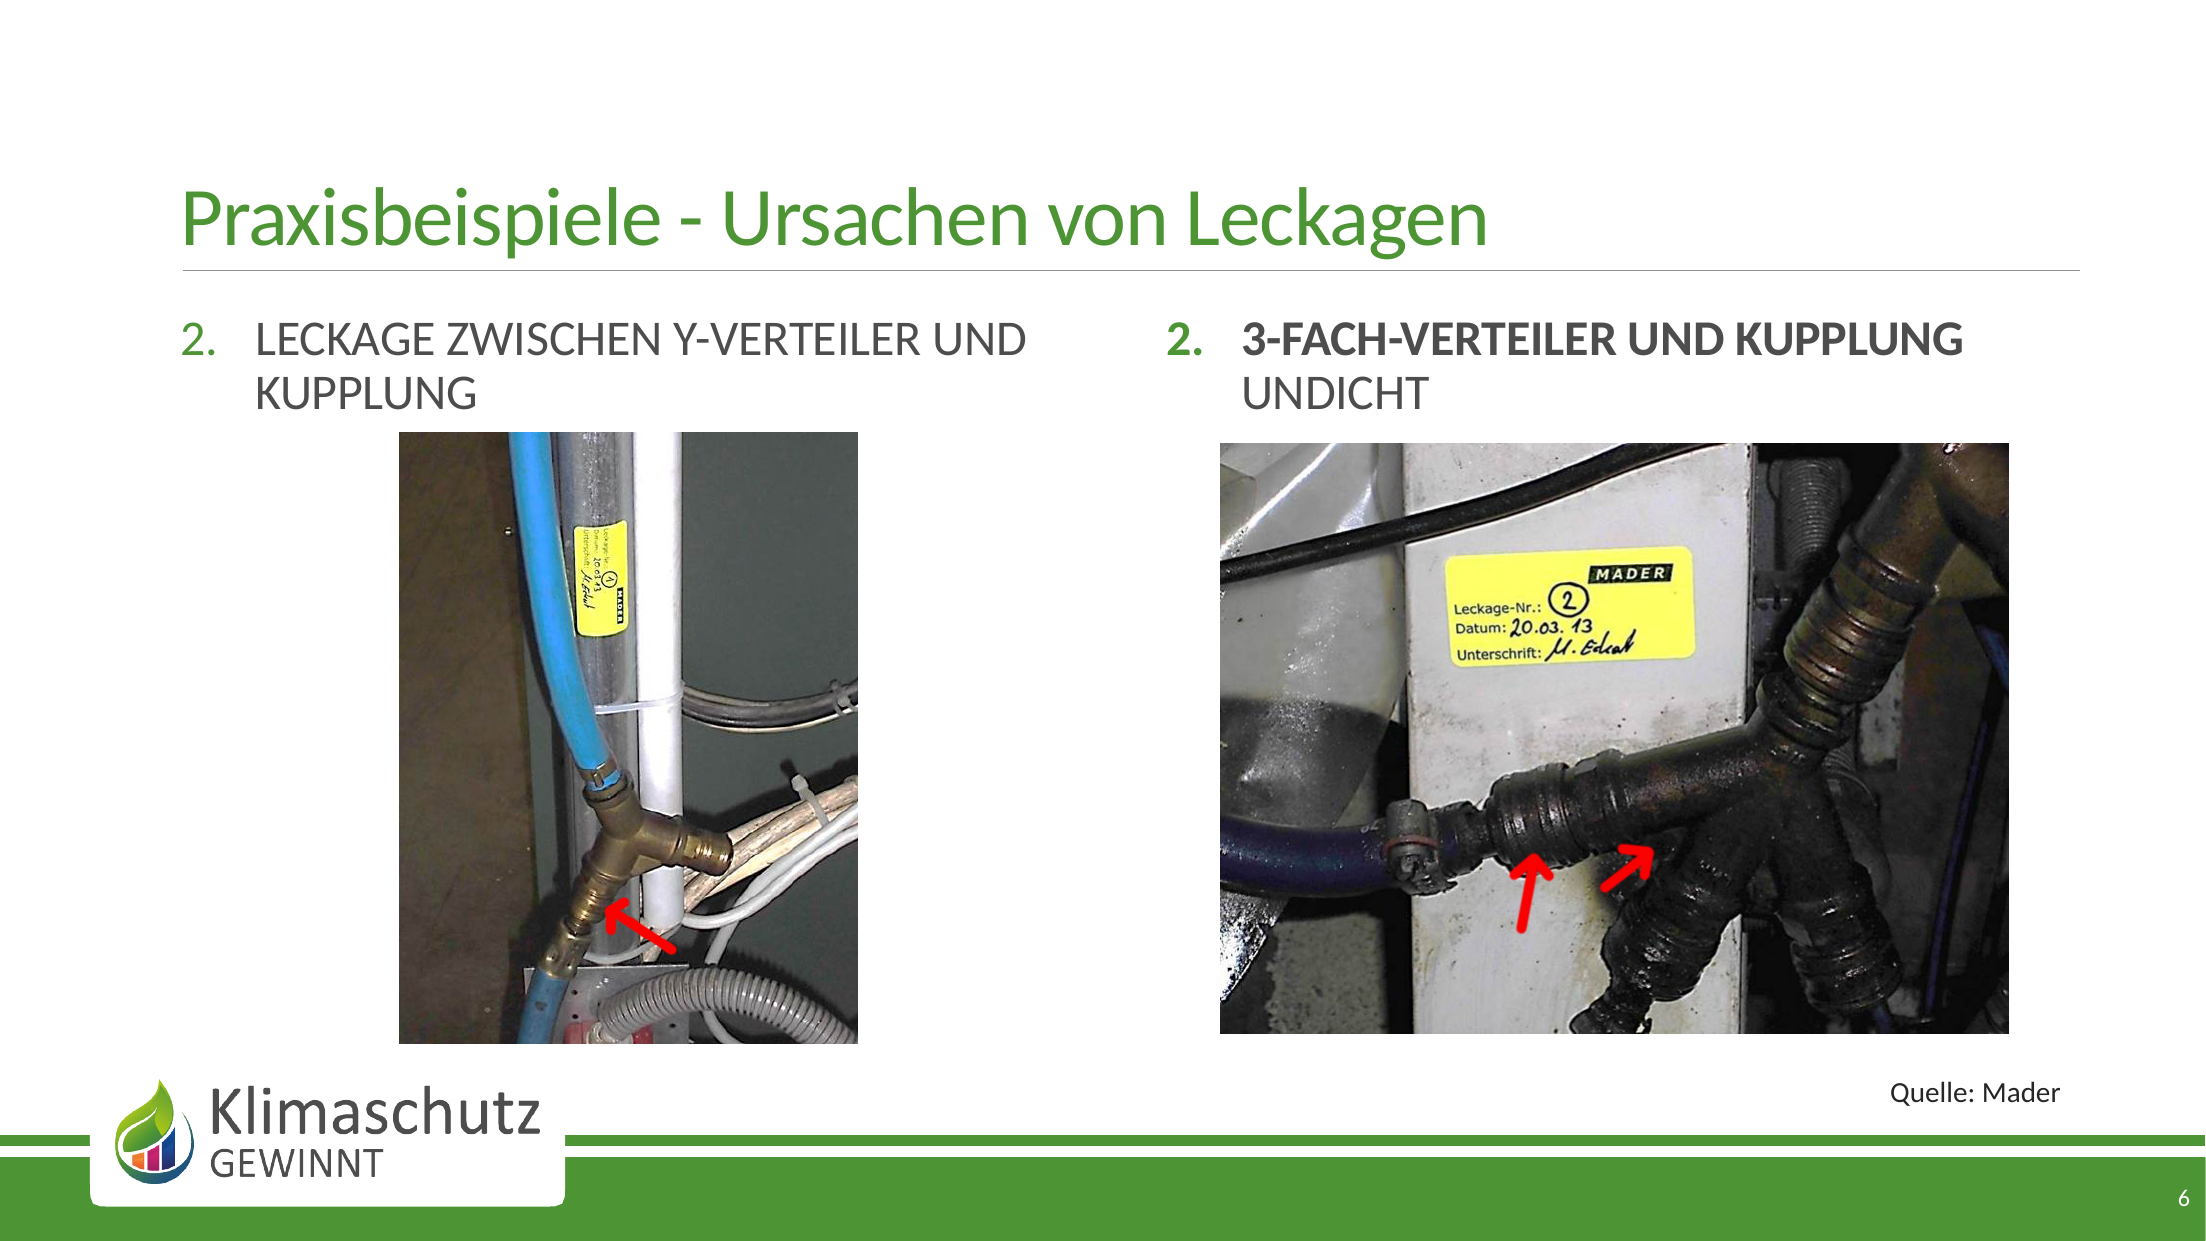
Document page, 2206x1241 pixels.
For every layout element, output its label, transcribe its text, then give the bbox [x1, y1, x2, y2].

list LECKAGE zwischen Y-Verteiler und Kupplung [165, 299, 1092, 433]
picture [113, 1076, 543, 1190]
slide_number 6 [2040, 841, 2191, 1241]
text_box Quelle: Mader [1875, 1065, 2140, 1116]
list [399, 432, 858, 1045]
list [1219, 442, 2009, 1034]
list 3-fach-Verteiler und Kupplung undicht [1151, 299, 2078, 433]
title Praxisbeispiele - Ursachen von Leckagen [165, 51, 2078, 271]
